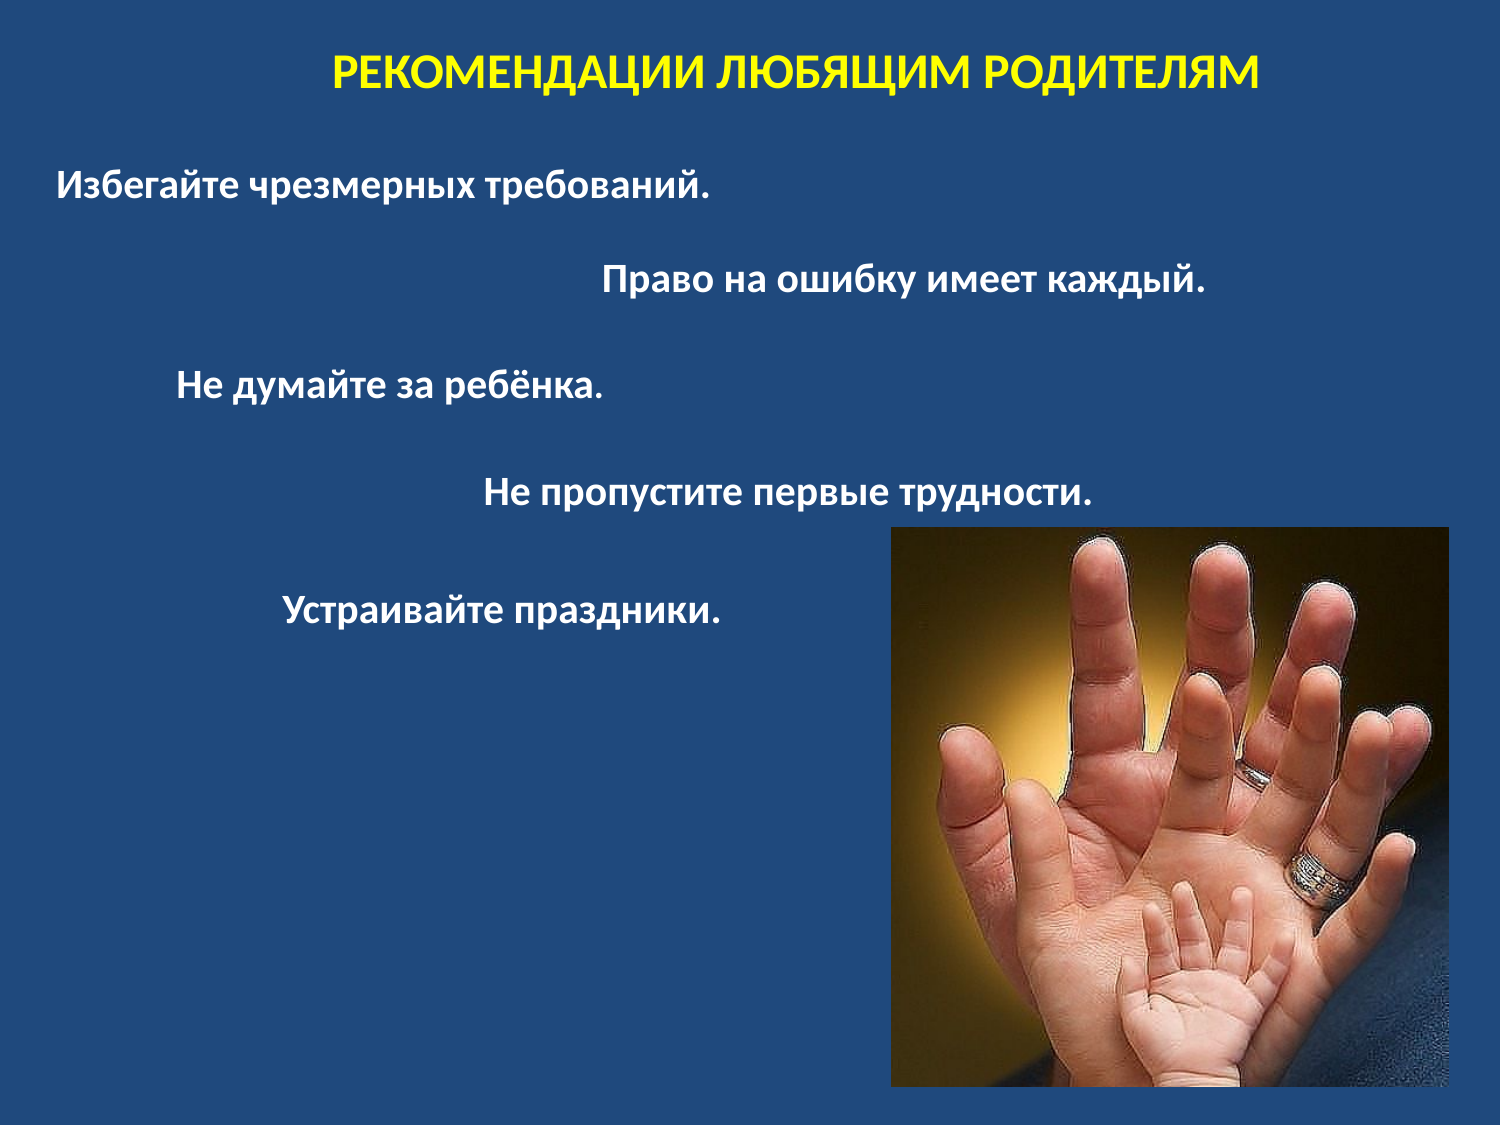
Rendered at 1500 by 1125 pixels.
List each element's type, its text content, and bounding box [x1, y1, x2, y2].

text_box Избегайте чрезмерных требований. [41, 149, 750, 304]
text_box Не думайте за ребёнка. [161, 349, 619, 415]
picture [891, 526, 1449, 1087]
text_box Устраивайте праздники. [267, 574, 746, 640]
text_box РЕКОМЕНДАЦИИ ЛЮБЯЩИМ РОДИТЕЛЯМ [317, 30, 1277, 106]
text_box Право на ошибку имеет каждый. [587, 243, 1222, 309]
text_box Не пропустите первые трудности. [468, 456, 1119, 521]
